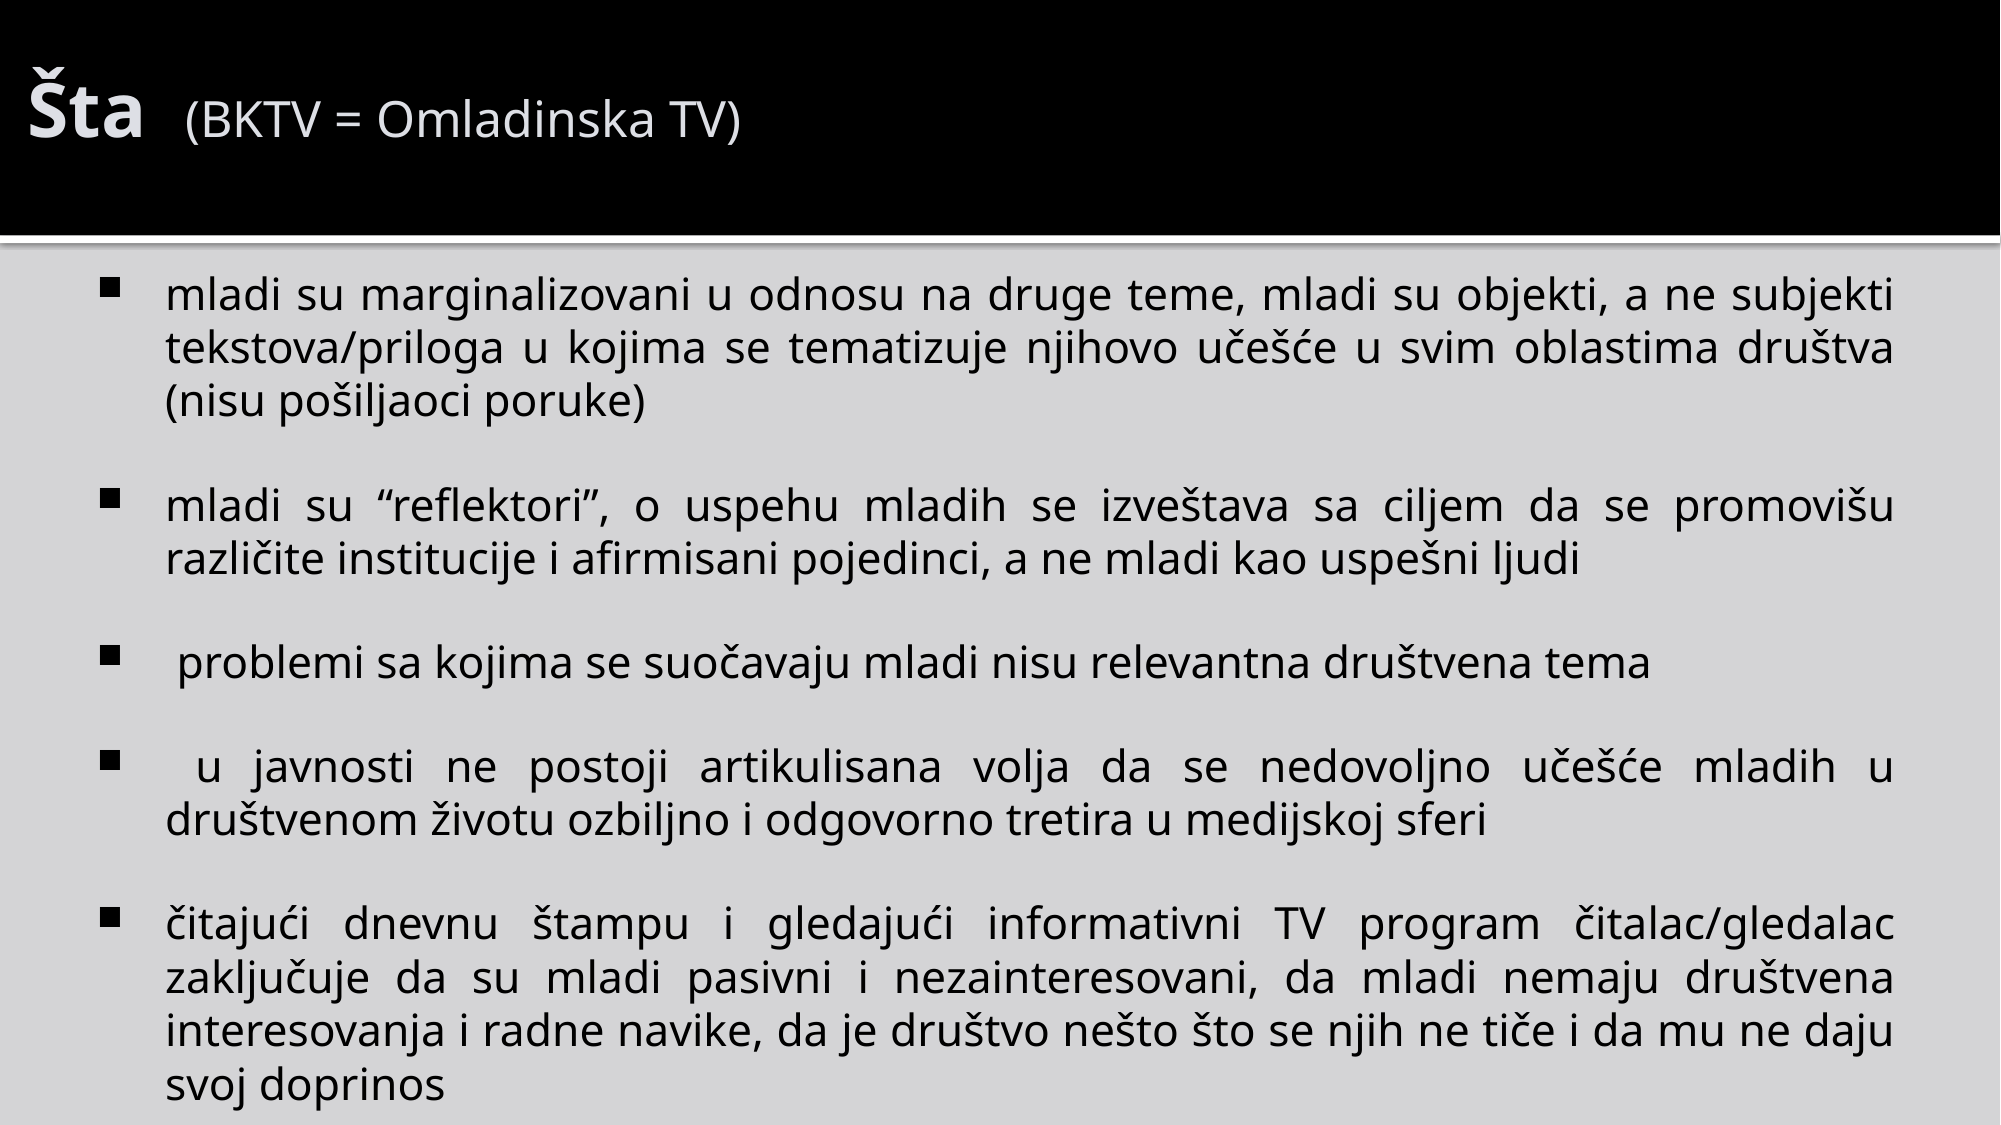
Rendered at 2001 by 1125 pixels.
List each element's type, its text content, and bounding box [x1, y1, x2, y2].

text_box Šta (BKTV = Omladinska TV) [12, 62, 1663, 200]
list mladi su marginalizovani u odnosu na druge teme, mladi su objekti, a ne subjekti tekstova/priloga u kojima se tematizuje njihovo učešće u svim oblastima društva (nisu pošiljaoci poruke) mladi su “reflektori”, o uspehu mladih se izveštava sa ciljem da se promovišu različite institucije i afirmisani pojedinci, a ne mladi kao uspešni ljudi problemi sa kojima se suočavaju mladi nisu relevantna društvena tema u javnosti ne postoji artikulisana volja da se nedovoljno učešće mladih u društvenom životu ozbiljno i odgovorno tretira u medijskoj sferi čitajući dnevnu štampu i gledajući informativni TV program čitalac/gledalac zaključuje da su mladi pasivni i nezainteresovani, da mladi nemaju društvena interesovanja i radne navike, da je društvo nešto što se njih ne tiče i da mu ne daju svoj doprinos [12, 237, 1913, 1125]
